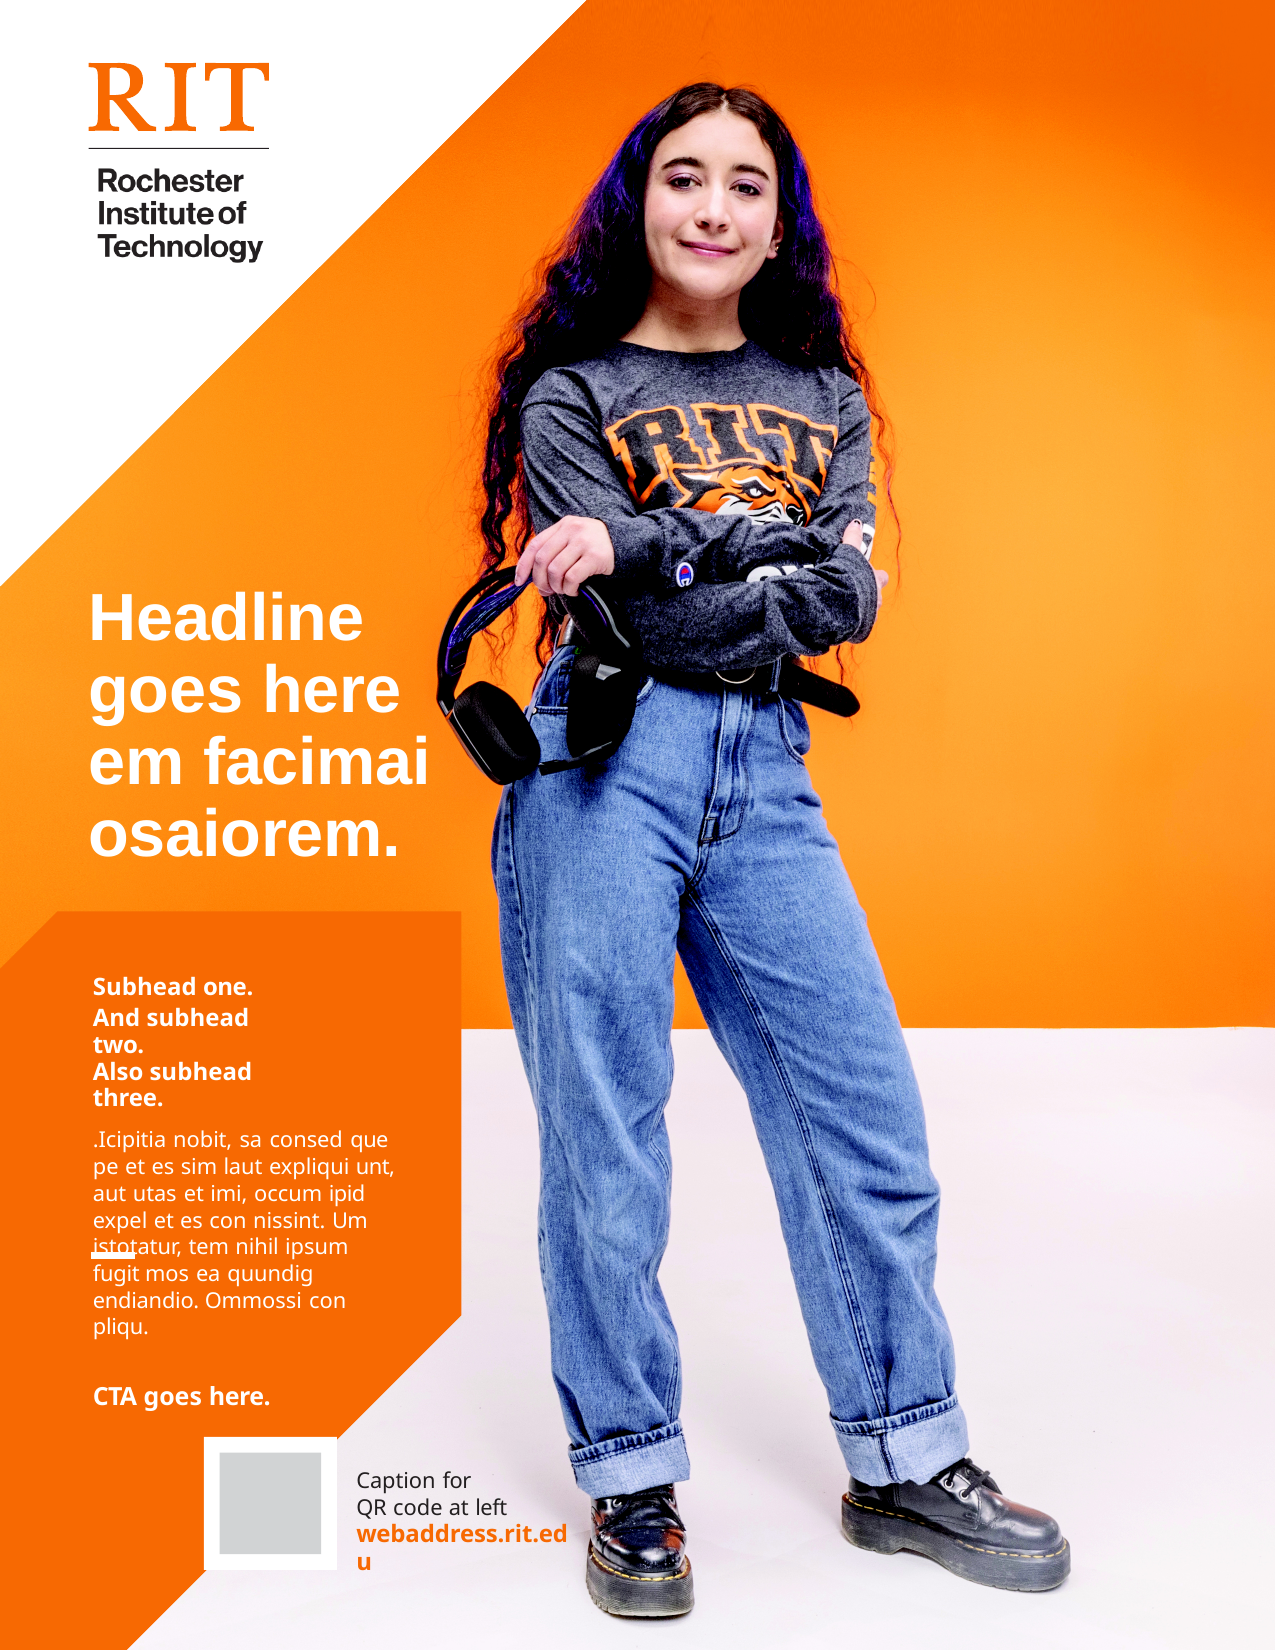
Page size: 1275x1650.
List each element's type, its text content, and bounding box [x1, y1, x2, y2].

text_box [203, 1436, 337, 1570]
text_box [88, 62, 272, 272]
text_box [0, 911, 462, 1650]
text_box Subhead one. And subhead two. Also subhead three. .Icipitia nobit, sa consed que pe et es sim laut expliqui unt, aut utas et imi, occum ipid expel et es con nissint. Um istotatur, tem nihil ipsum fugit mos ea quundig endiandio. Ommossi con pliqu. CTA goes here. [90, 968, 398, 1411]
text_box [219, 1452, 322, 1555]
text_box [0, 0, 1275, 1650]
text_box Headline goes here em facimai osaiorem. [86, 565, 463, 871]
text_box Caption for QR code at left webaddress.rit.edu [354, 1464, 569, 1576]
